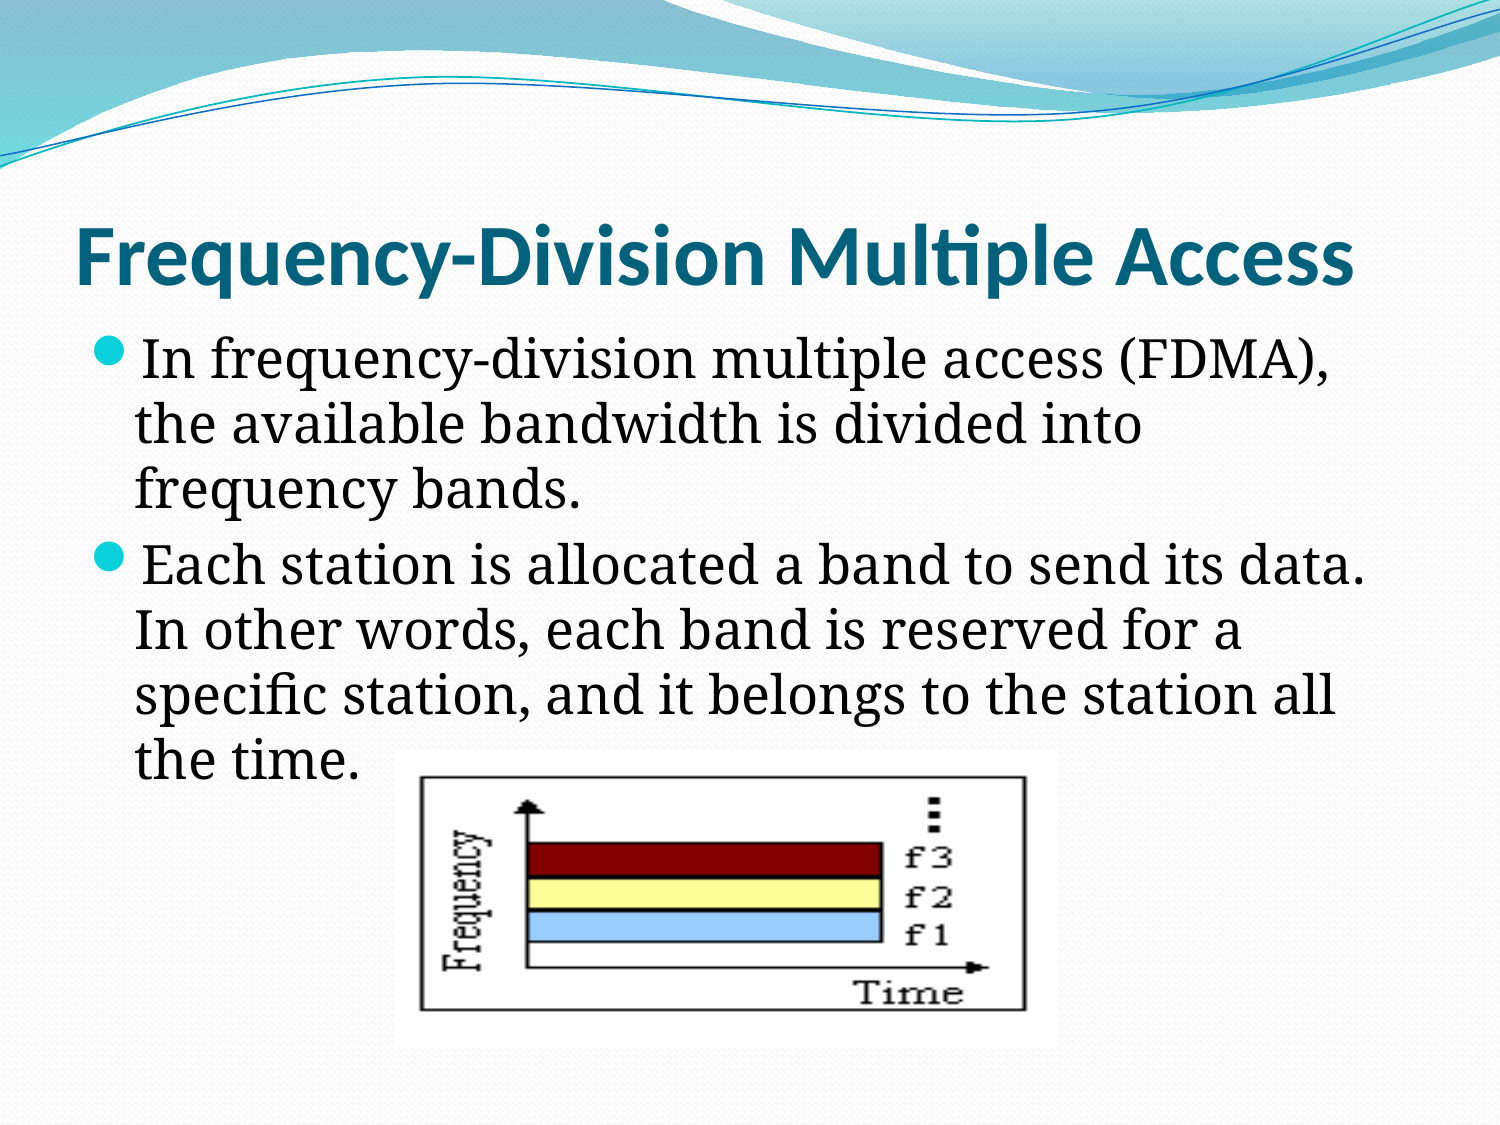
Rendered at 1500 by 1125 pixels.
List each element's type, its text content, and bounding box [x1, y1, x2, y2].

title Frequency-Division Multiple Access [75, 115, 1459, 303]
picture [395, 751, 1058, 1048]
list In frequency-division multiple access (FDMA), the available bandwidth is divided into frequency bands. Each station is allocated a band to send its data. In other words, each band is reserved for a specific station, and it belongs to the station all the time. [75, 317, 1425, 1038]
